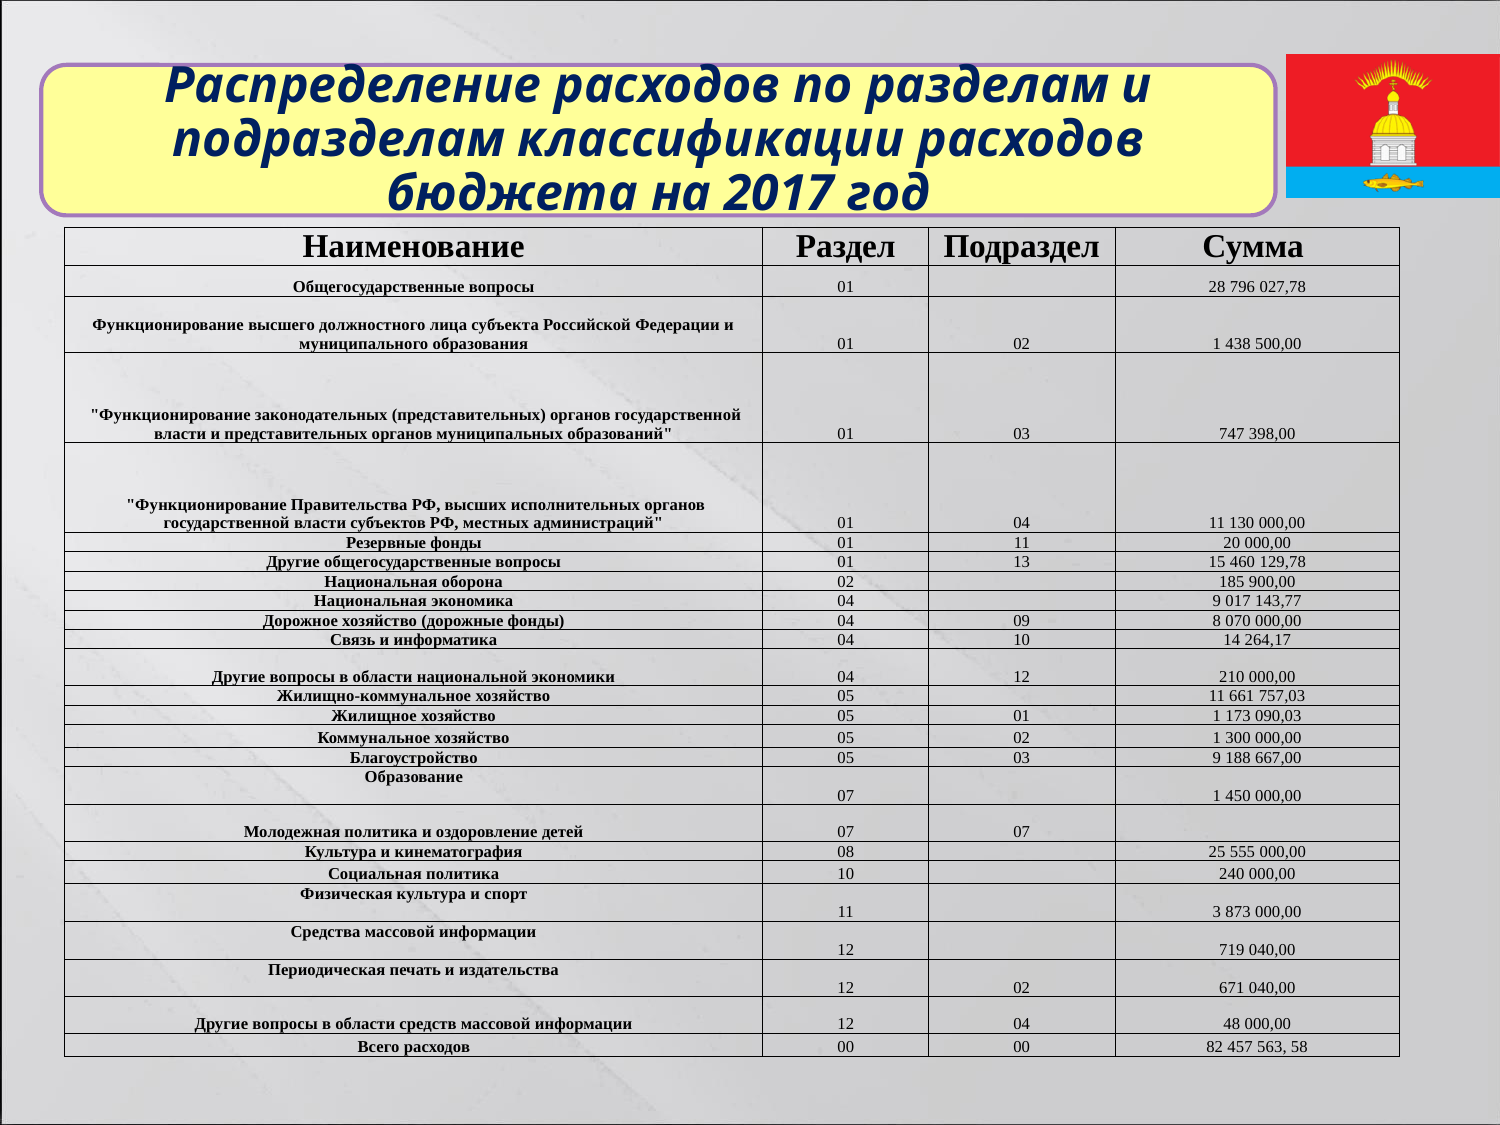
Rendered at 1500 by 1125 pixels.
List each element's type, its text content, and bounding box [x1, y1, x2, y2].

table_cell Образование [65, 767, 762, 804]
table_cell 11 [929, 533, 1115, 551]
table_cell Национальная оборона [65, 572, 762, 590]
table_cell "Функционирование Правительства РФ, высших исполнительных органов государственной власти субъектов РФ, местных администраций" [65, 443, 762, 532]
table_cell 11 661 757,03 [1116, 686, 1399, 705]
table_cell 09 [929, 611, 1115, 629]
table_cell 8 070 000,00 [1116, 611, 1399, 629]
table_cell 04 [763, 591, 928, 610]
table_cell 01 [763, 552, 928, 571]
table_cell [929, 591, 1115, 610]
table_cell 12 [929, 649, 1115, 685]
table_cell 01 [763, 266, 928, 296]
table_cell 9 017 143,77 [1116, 591, 1399, 610]
table_cell "Функционирование законодательных (представительных) органов государственной власти и представительных органов муниципальных образований" [65, 353, 762, 442]
picture [0, 0, 1500, 1125]
table_cell [929, 266, 1115, 296]
table_cell 01 [763, 443, 928, 532]
table_cell 82 457 563, 58 [1116, 1034, 1399, 1056]
table_cell 01 [929, 706, 1115, 724]
table_cell Функционирование высшего должностного лица субъекта Российской Федерации и муниципального образования [65, 297, 762, 352]
picture [1364, 175, 1423, 191]
table_cell 01 [763, 297, 928, 352]
table_cell 1 450 000,00 [1116, 767, 1399, 804]
table_cell 01 [763, 353, 928, 442]
table_cell 07 [763, 805, 928, 841]
table_cell 04 [763, 649, 928, 685]
table_cell 12 [763, 922, 928, 959]
table_cell Благоустройство [65, 748, 762, 766]
table_cell Другие вопросы в области средств массовой информации [65, 997, 762, 1033]
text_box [40, 30, 1276, 216]
table_cell 07 [929, 805, 1115, 841]
table_cell 719 040,00 [1116, 922, 1399, 959]
table_cell 14 264,17 [1116, 630, 1399, 648]
table_cell Жилищное хозяйство [65, 706, 762, 724]
table_cell 05 [763, 686, 928, 705]
table_cell 01 [763, 533, 928, 551]
table_cell Общегосударственные вопросы [65, 266, 762, 296]
table_cell [929, 861, 1115, 883]
table_cell Национальная экономика [65, 591, 762, 610]
table_cell Физическая культура и спорт [65, 884, 762, 921]
table_cell 11 [763, 884, 928, 921]
table_cell [929, 767, 1115, 804]
table_cell Средства массовой информации [65, 922, 762, 959]
table_cell 3 873 000,00 [1116, 884, 1399, 921]
table_cell 00 [763, 1034, 928, 1056]
table_cell 210 000,00 [1116, 649, 1399, 685]
table_cell 02 [763, 572, 928, 590]
table_cell 12 [763, 960, 928, 996]
table_cell 08 [763, 842, 928, 860]
table_header Наименование [65, 252, 762, 265]
table_cell 25 555 000,00 [1116, 842, 1399, 860]
table_cell [929, 922, 1115, 959]
table_cell 10 [763, 861, 928, 883]
table_cell [929, 842, 1115, 860]
table_cell Периодическая печать и издательства [65, 960, 762, 996]
table_cell 747 398,00 [1116, 353, 1399, 442]
table_cell 04 [929, 443, 1115, 532]
table_cell 13 [929, 552, 1115, 571]
table_cell Другие общегосударственные вопросы [65, 552, 762, 571]
table_cell 15 460 129,78 [1116, 552, 1399, 571]
table_cell [1116, 805, 1399, 841]
table_cell 05 [763, 748, 928, 766]
table_cell Связь и информатика [65, 630, 762, 648]
table_cell 07 [763, 767, 928, 804]
table_cell 02 [929, 725, 1115, 747]
table_cell 671 040,00 [1116, 960, 1399, 996]
table_cell 10 [929, 630, 1115, 648]
table_cell 1 173 090,03 [1116, 706, 1399, 724]
table_cell Дорожное хозяйство (дорожные фонды) [65, 611, 762, 629]
table_cell 9 188 667,00 [1116, 748, 1399, 766]
table_cell Молодежная политика и оздоровление детей [65, 805, 762, 841]
table_cell 04 [763, 630, 928, 648]
table_cell 03 [929, 353, 1115, 442]
table_cell 05 [763, 725, 928, 747]
table_cell 05 [763, 706, 928, 724]
table_cell 28 796 027,78 [1116, 266, 1399, 296]
table_header Раздел [763, 259, 928, 265]
table_cell 1 438 500,00 [1116, 297, 1399, 352]
table_cell Культура и кинематография [65, 842, 762, 860]
table_cell [929, 572, 1115, 590]
table_cell 240 000,00 [1116, 861, 1399, 883]
table_cell 11 130 000,00 [1116, 443, 1399, 532]
table_cell Социальная политика [65, 861, 762, 883]
table_cell 00 [929, 1034, 1115, 1056]
table_cell 02 [929, 297, 1115, 352]
table_cell 03 [929, 748, 1115, 766]
table_header Подраздел [929, 259, 1115, 265]
table_cell 185 900,00 [1116, 572, 1399, 590]
table_cell Другие вопросы в области национальной экономики [65, 649, 762, 685]
table_cell 20 000,00 [1116, 533, 1399, 551]
table_cell 04 [929, 997, 1115, 1033]
table_cell Коммунальное хозяйство [65, 725, 762, 747]
table_cell [929, 884, 1115, 921]
table_cell Всего расходов [65, 1034, 762, 1056]
table_cell Жилищно-коммунальное хозяйство [65, 686, 762, 705]
table_cell [929, 686, 1115, 705]
table_cell 02 [929, 960, 1115, 996]
table_cell 48 000,00 [1116, 997, 1399, 1033]
table_cell 12 [763, 997, 928, 1033]
table_cell 1 300 000,00 [1116, 725, 1399, 747]
table_cell Резервные фонды [65, 533, 762, 551]
table_cell 04 [763, 611, 928, 629]
table_header Сумма [1116, 239, 1399, 265]
